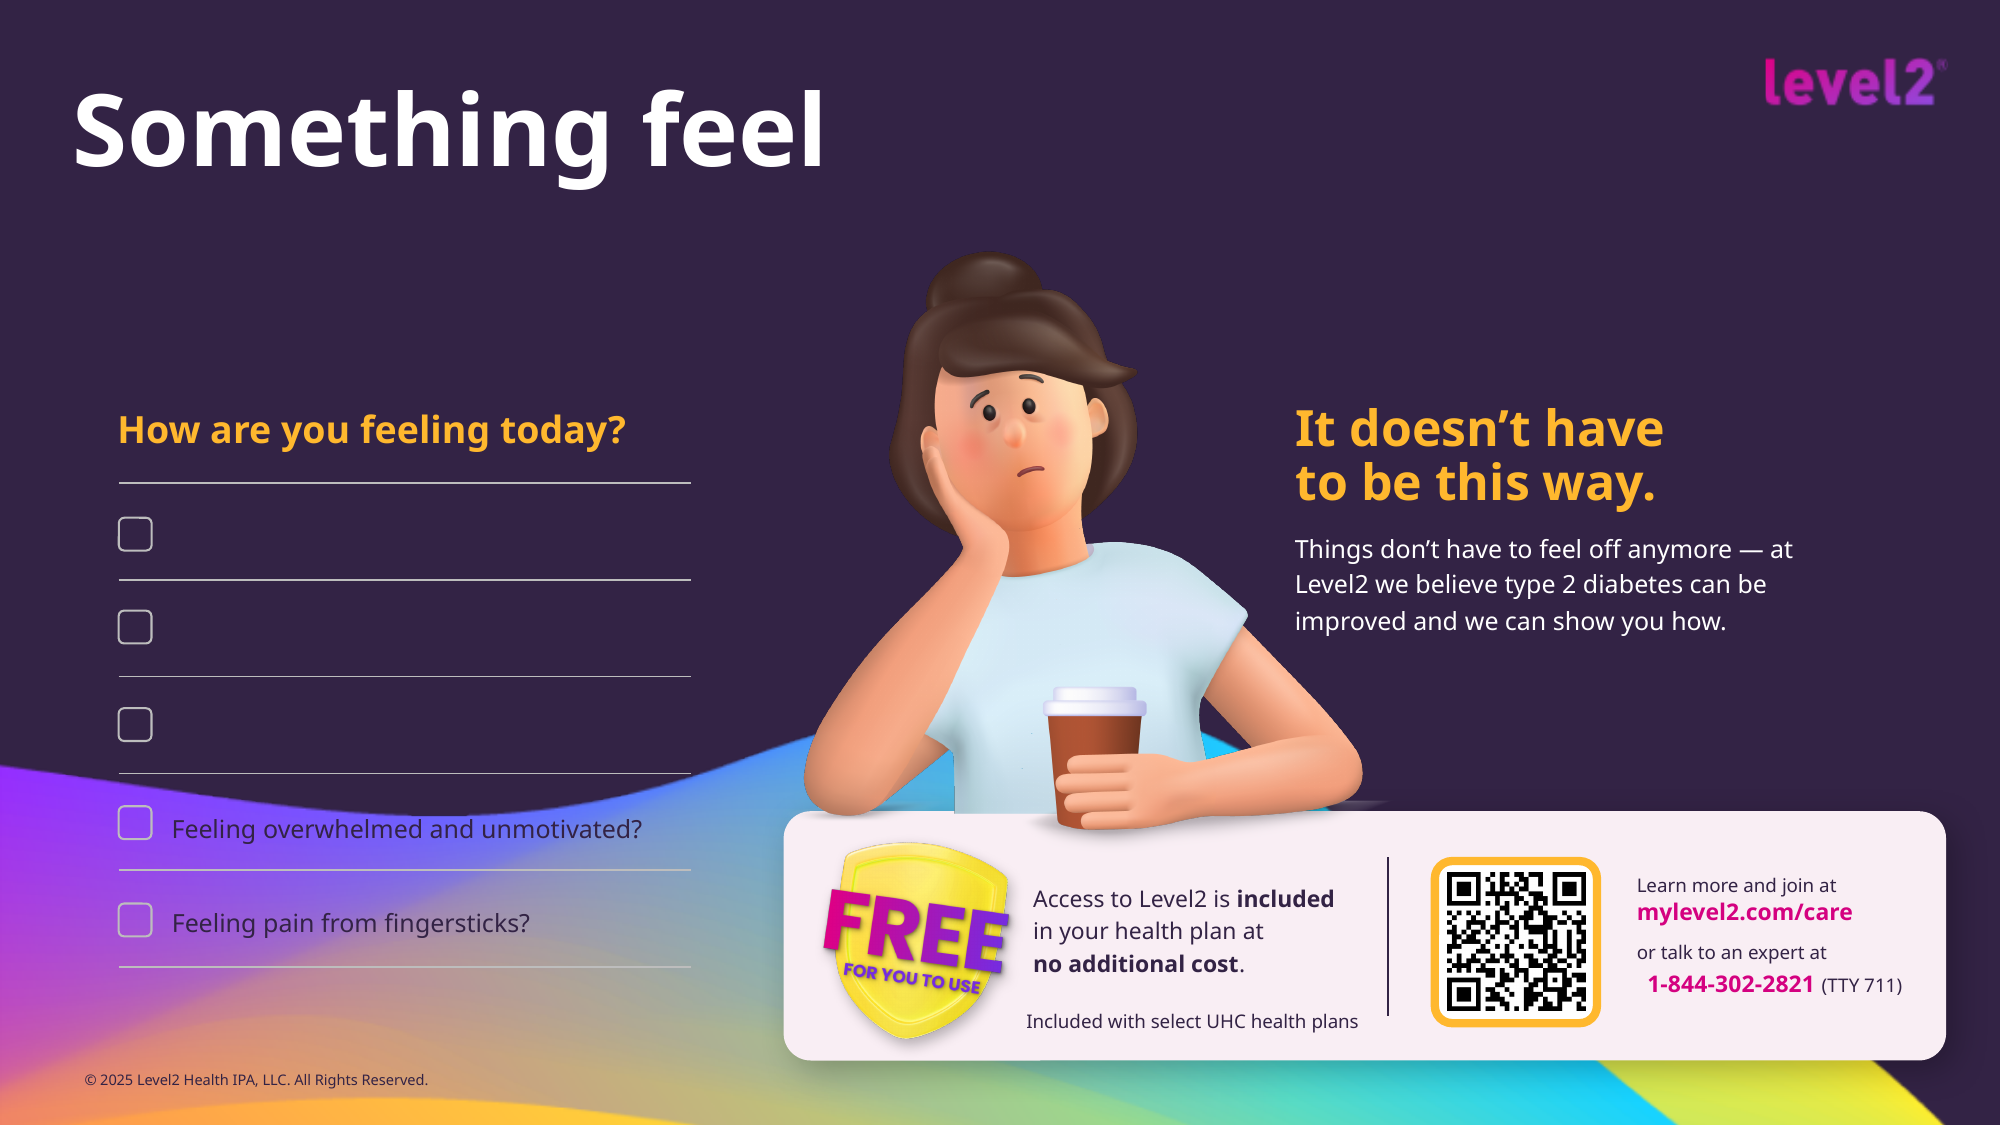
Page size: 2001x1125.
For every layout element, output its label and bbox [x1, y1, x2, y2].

picture [0, 0, 2001, 1125]
text_box [118, 483, 691, 967]
